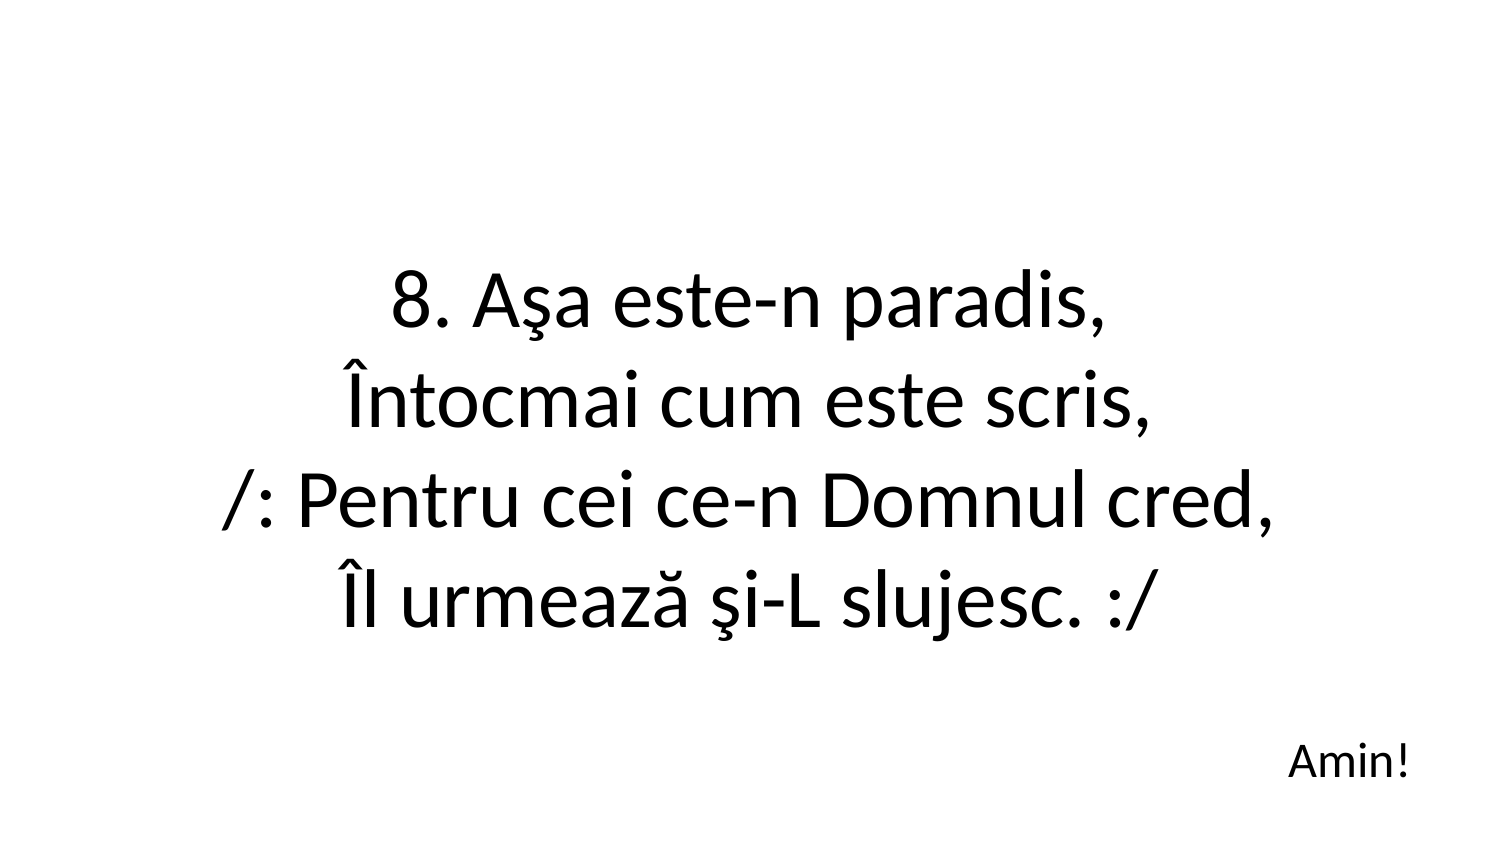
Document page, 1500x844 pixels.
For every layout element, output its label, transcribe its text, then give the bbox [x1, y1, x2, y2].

text_box Amin! [1273, 674, 1427, 795]
text_box 8. Aşa este-n paradis, Întocmai cum este scris, /: Pentru cei ce-n Domnul cred, Îl urmează şi-L slujesc. :/ [208, 192, 1292, 652]
